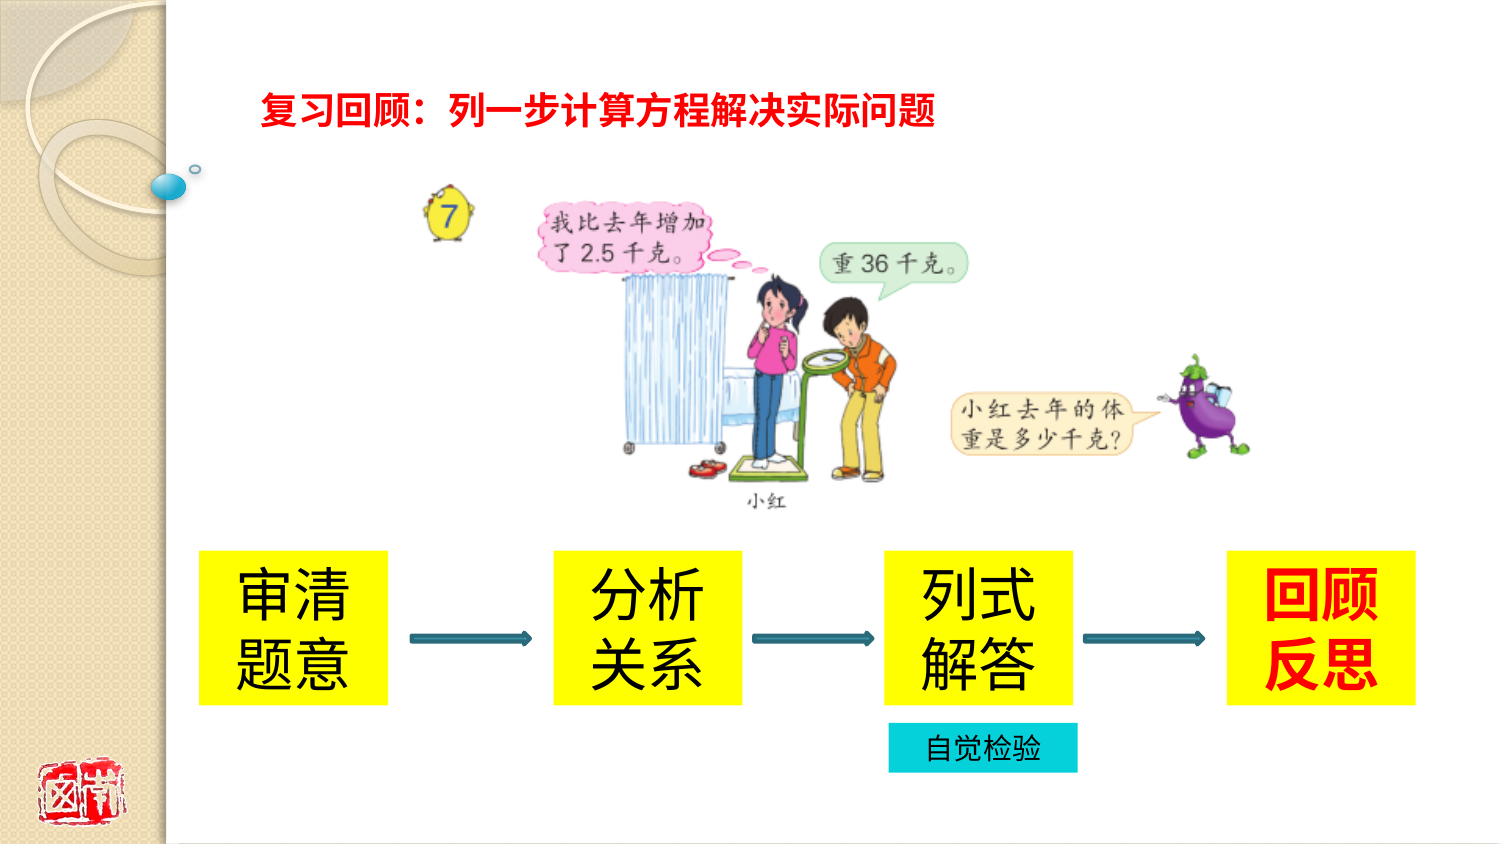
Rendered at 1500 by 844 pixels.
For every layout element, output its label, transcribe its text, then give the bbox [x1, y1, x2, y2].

text_box 复习回顾：列一步计算方程解决实际问题 [246, 79, 1301, 140]
picture [409, 175, 1259, 514]
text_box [198, 550, 1416, 774]
picture [34, 755, 130, 827]
